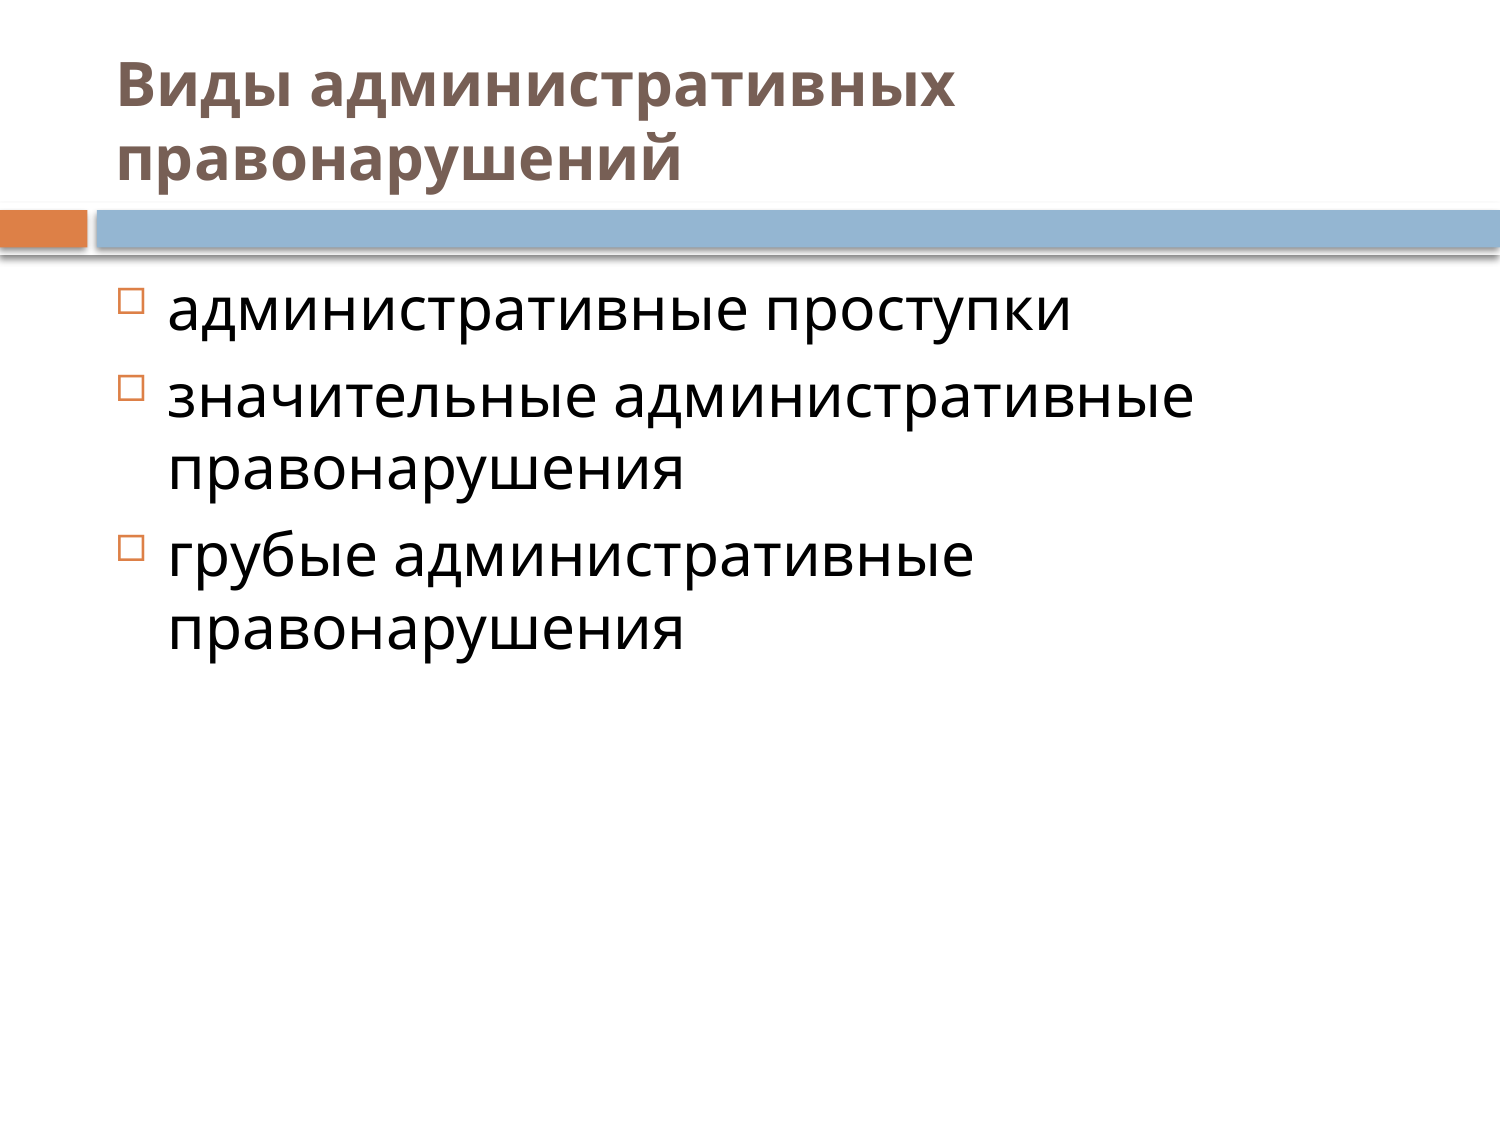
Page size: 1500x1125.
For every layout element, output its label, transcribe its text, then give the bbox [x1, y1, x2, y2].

title Виды административных правонарушений [100, 37, 1438, 200]
list административные проступки значительные административные правонарушения грубые административные правонарушения [100, 262, 1438, 1000]
